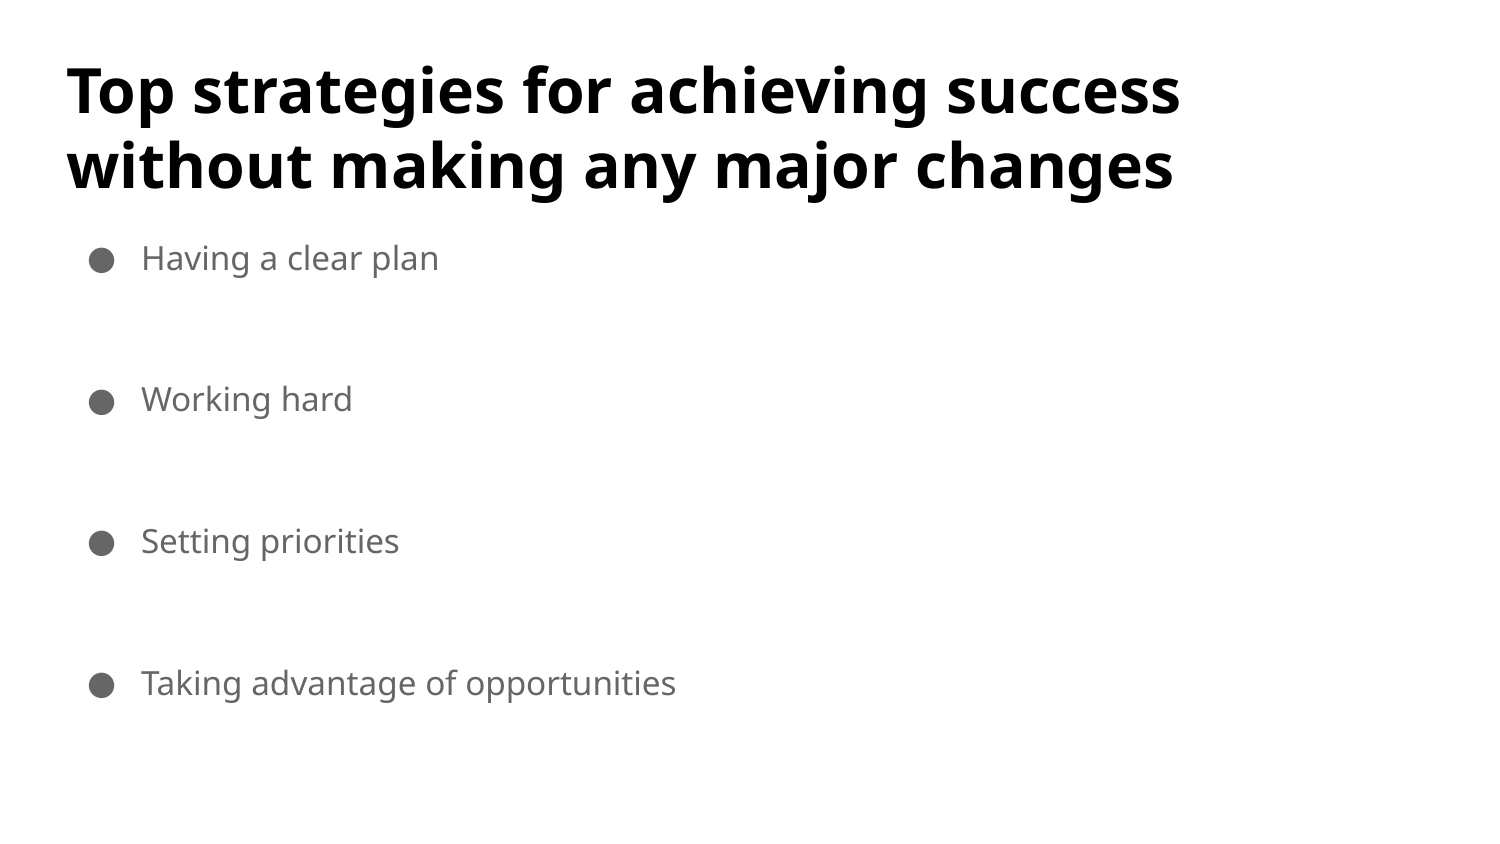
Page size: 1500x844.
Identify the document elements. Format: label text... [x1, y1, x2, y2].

list Having a clear plan Working hard Setting priorities Taking advantage of opportunities [51, 215, 1449, 750]
title Top strategies for achieving success without making any major changes [51, 35, 1449, 197]
